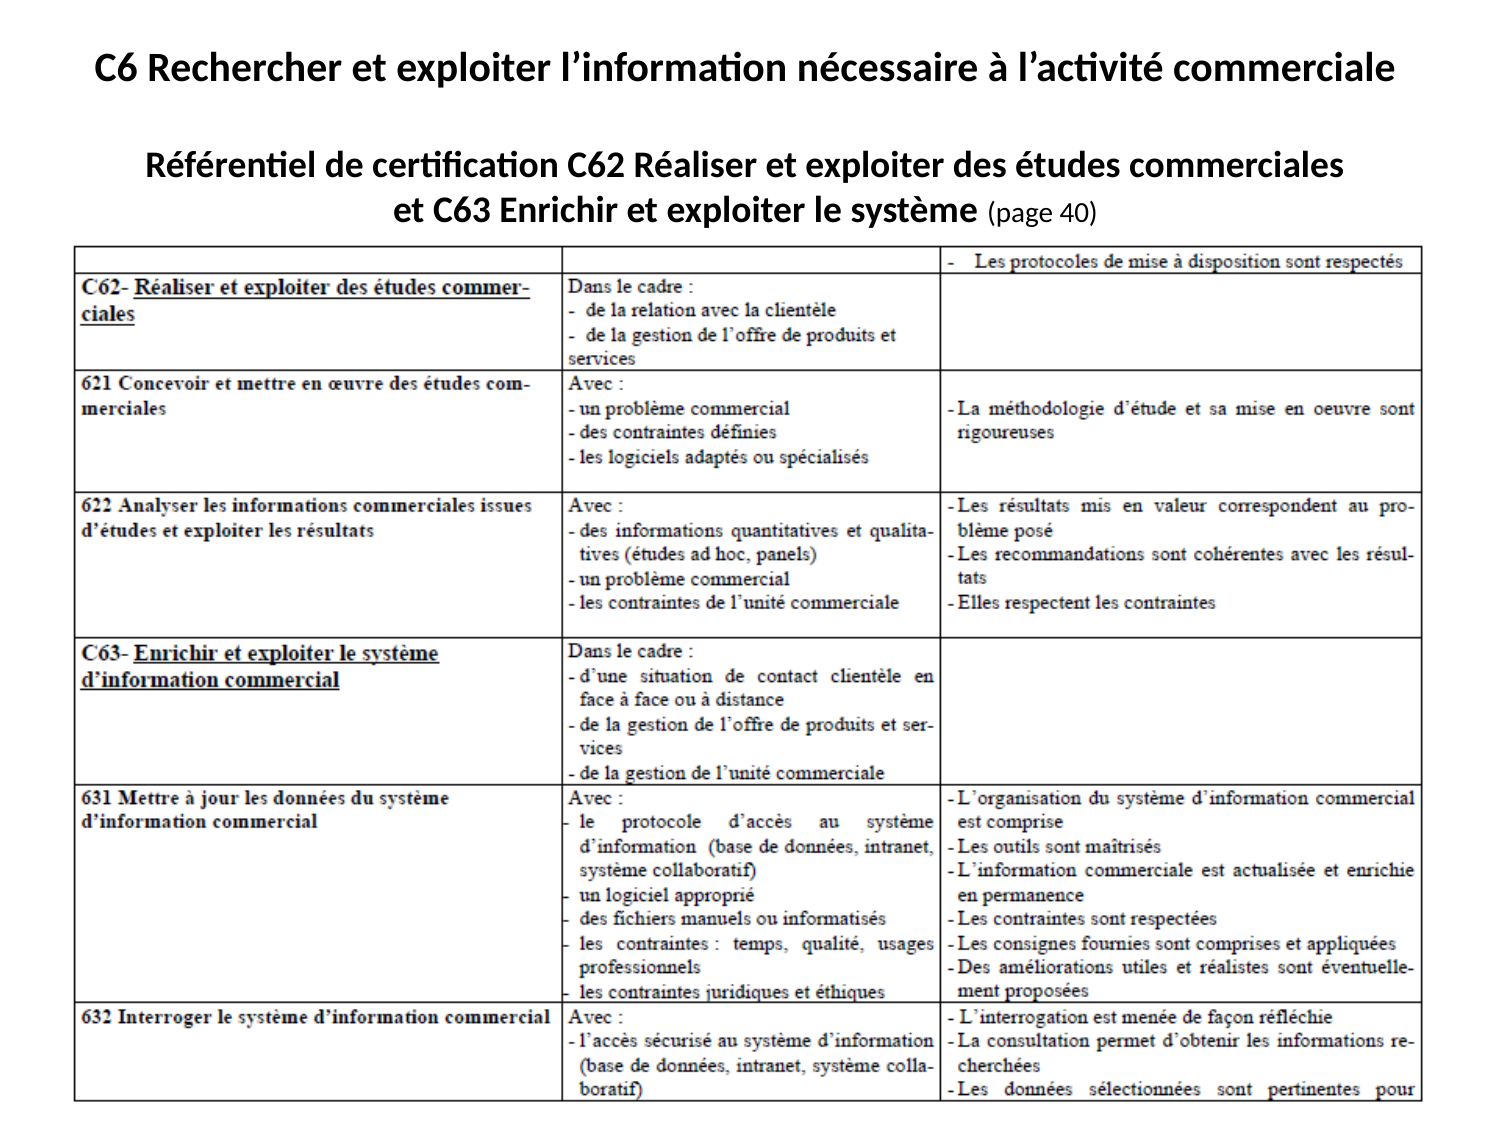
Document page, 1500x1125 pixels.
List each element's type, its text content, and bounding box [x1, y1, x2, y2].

text_box C6 Rechercher et exploiter l’information nécessaire à l’activité commerciale Référentiel de certification C62 Réaliser et exploiter des études commerciales et C63 Enrichir et exploiter le système (page 40) [36, 26, 1455, 244]
picture [70, 243, 1430, 1105]
